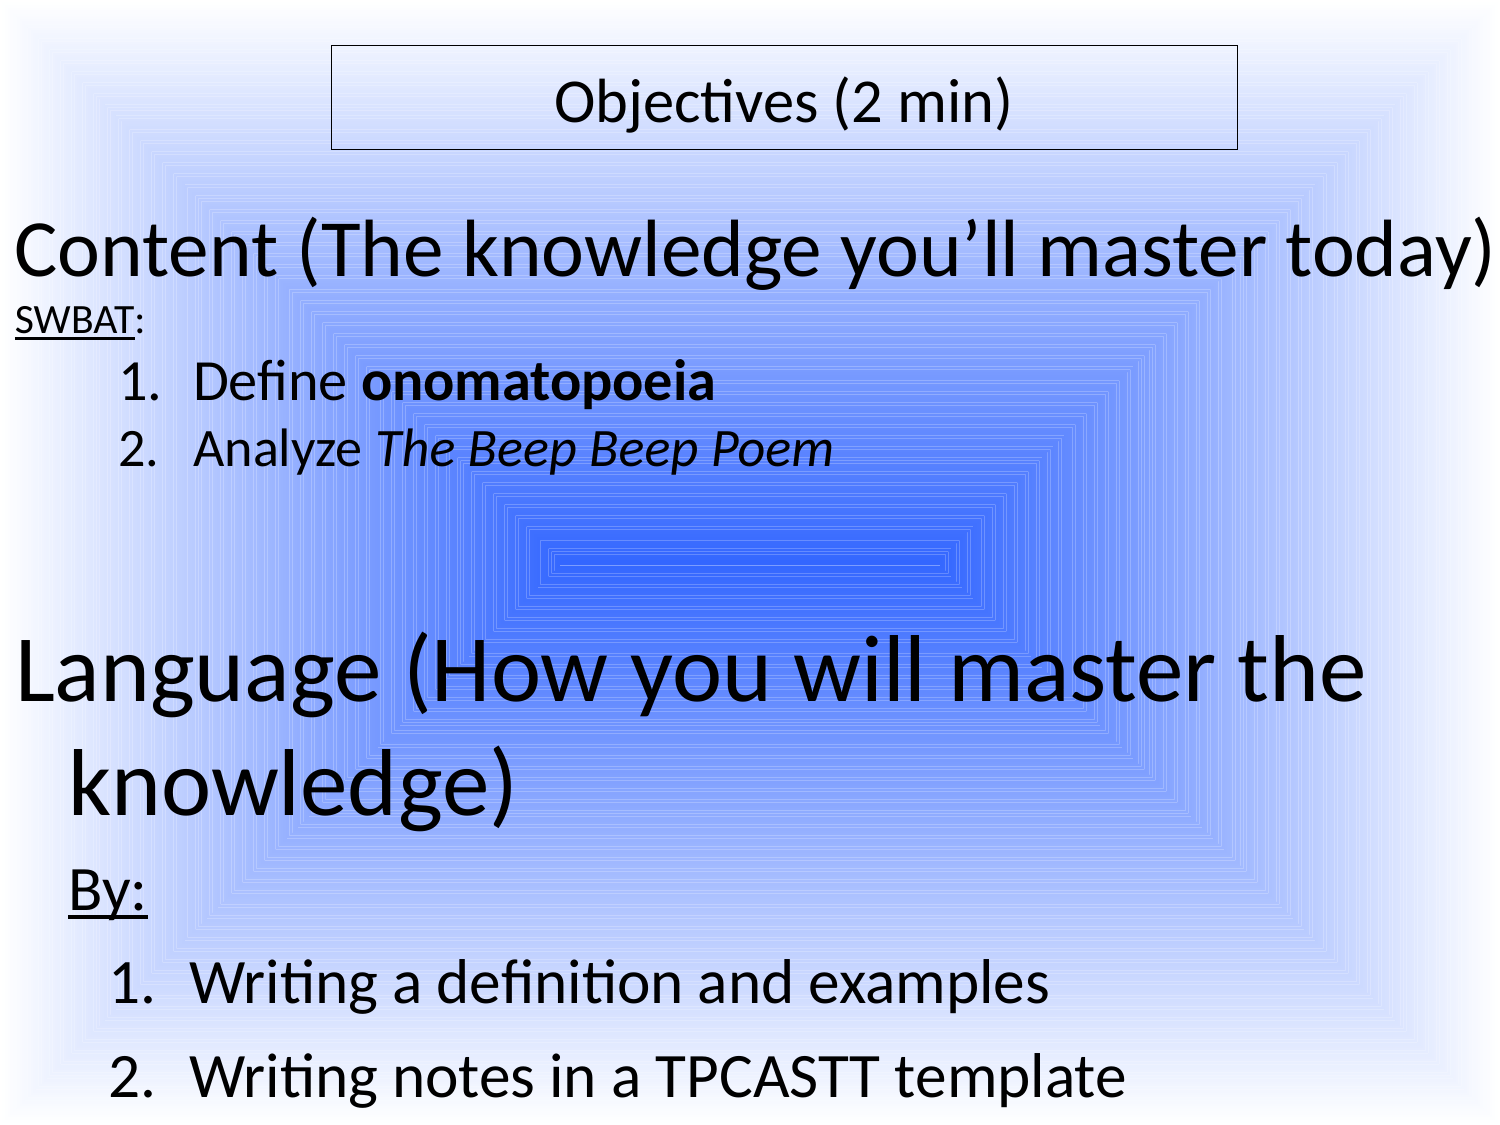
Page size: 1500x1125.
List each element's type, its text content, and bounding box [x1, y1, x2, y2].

title Objectives (2 min) [331, 45, 1238, 150]
text_box Language (How you will master the knowledge) By: Writing a definition and examples Writing notes in a TPCASTT template [0, 610, 1500, 1125]
text_box Content (The knowledge you’ll master today) SWBAT: Define onomatopoeia Analyze The Beep Beep Poem [0, 187, 1500, 610]
